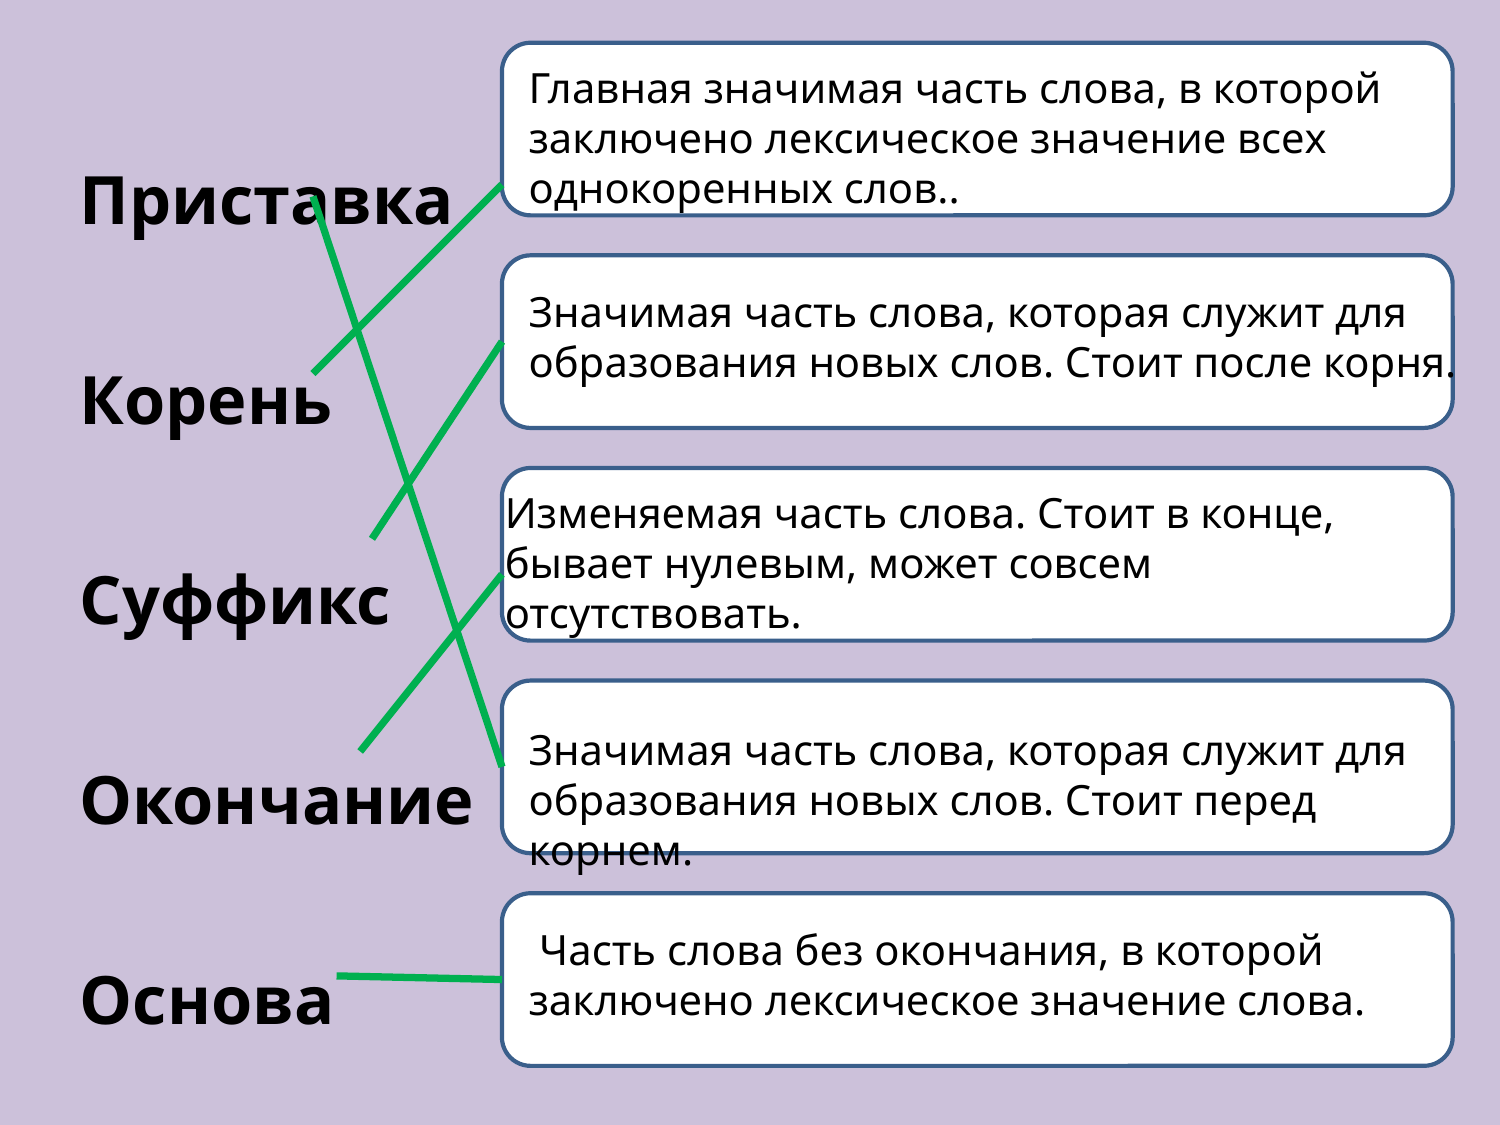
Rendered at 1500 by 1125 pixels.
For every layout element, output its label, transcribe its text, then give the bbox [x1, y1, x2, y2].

text_box [508, 465, 1450, 479]
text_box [312, 381, 503, 768]
text_box [508, 253, 1455, 431]
text_box Часть слова без окончания, в которой заключено лексическое значение слова. [513, 916, 1500, 1032]
text_box Приставка Корень Суффикс Окончание Основа [64, 30, 538, 1046]
text_box [499, 891, 1455, 1068]
text_box Изменяемая часть слова. Стоит в конце, бывает нулевым, может совсем отсутствовать. [507, 479, 1471, 645]
text_box Главная значимая часть слова, в которой заключено лексическое значение всех однокоренных слов.. [513, 54, 1500, 220]
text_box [312, 184, 503, 374]
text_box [359, 573, 503, 752]
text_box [371, 341, 503, 540]
text_box [499, 40, 1450, 212]
text_box Значимая часть слова, которая служит для образования новых слов. Стоит после корня. [513, 278, 1500, 394]
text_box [336, 975, 503, 980]
text_box [499, 678, 1455, 850]
text_box Значимая часть слова, которая служит для образования новых слов. Стоит перед корнем. [513, 716, 1500, 881]
